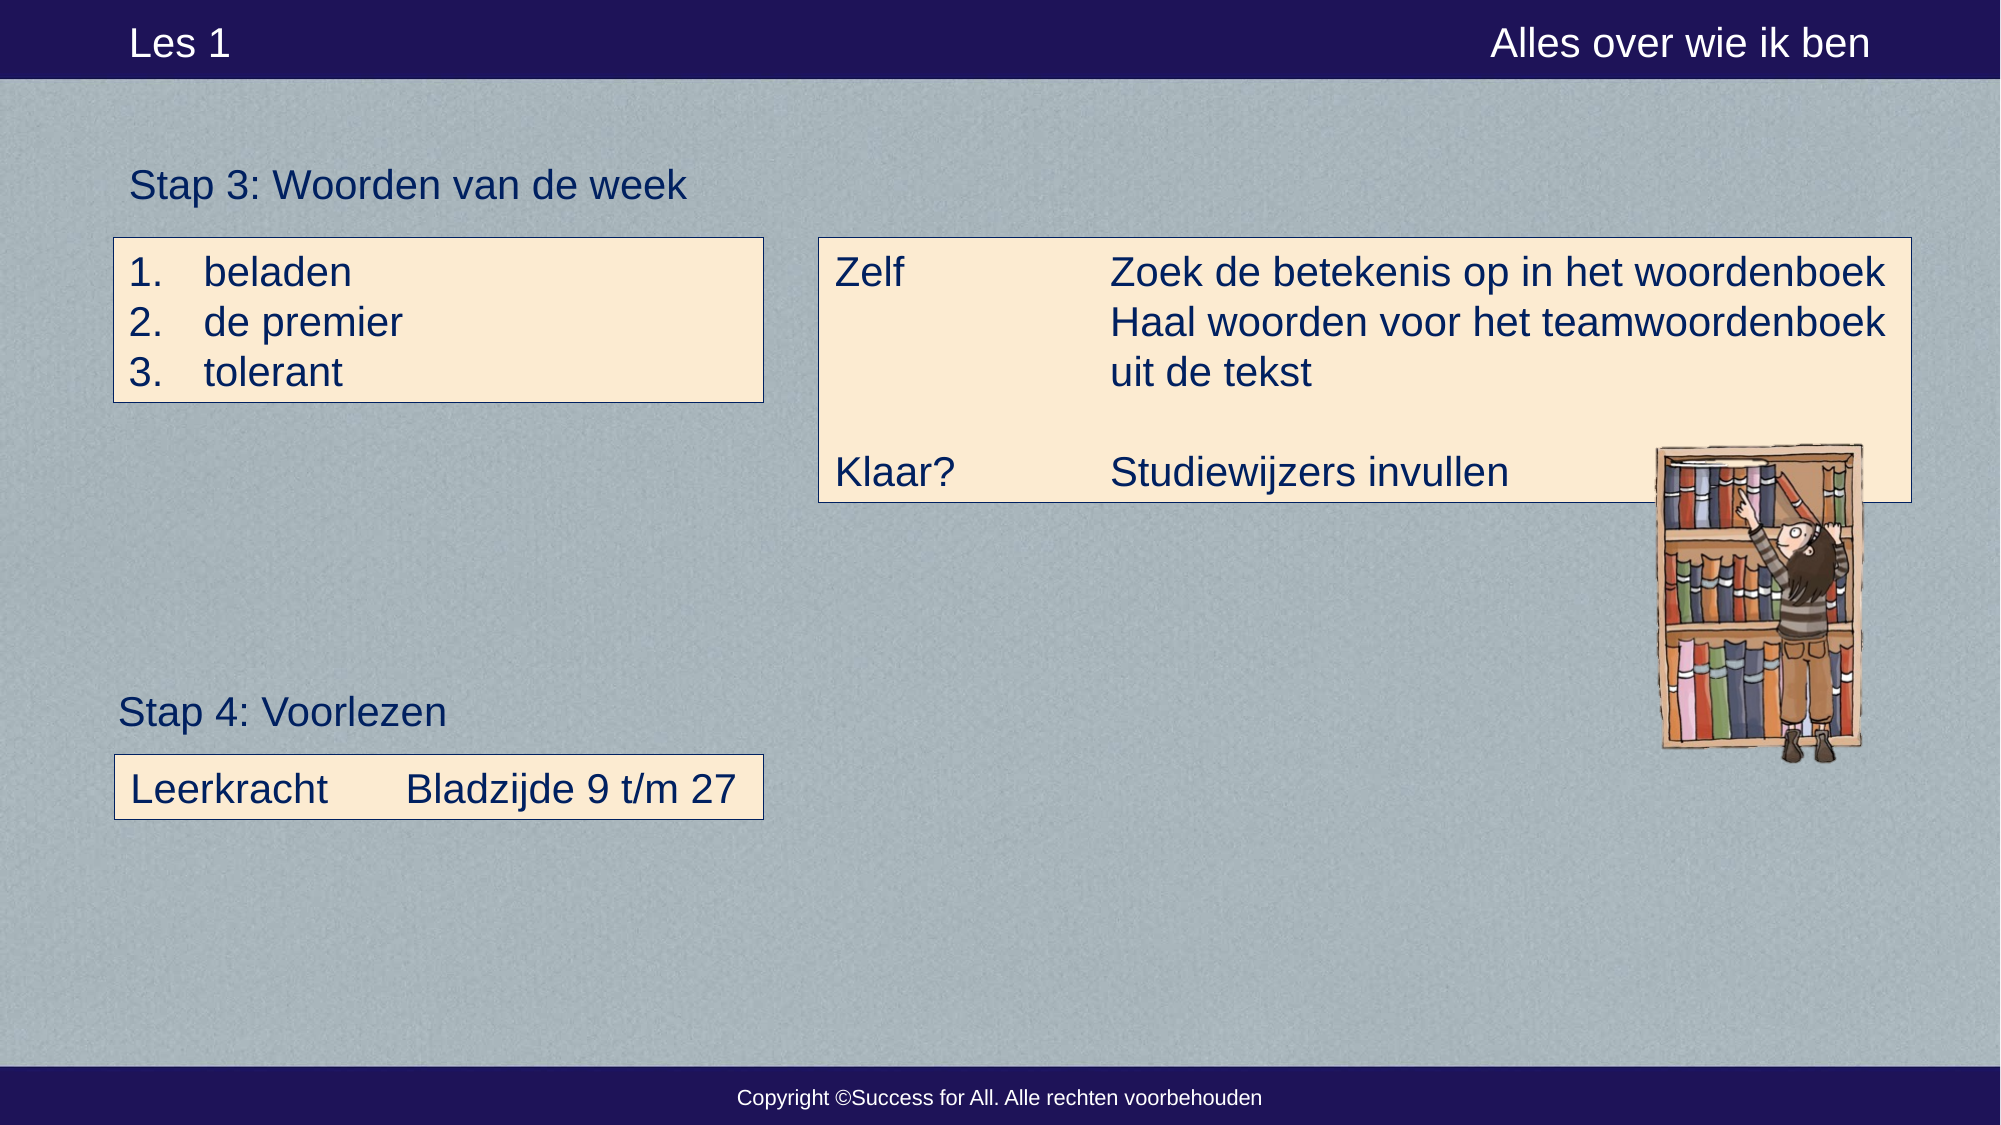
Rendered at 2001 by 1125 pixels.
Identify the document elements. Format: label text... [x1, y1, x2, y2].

text_box beladen de premier tolerant [113, 237, 764, 403]
text_box Stap 4: Voorlezen [103, 677, 463, 743]
text_box Copyright ©Success for All. Alle rechten voorbehouden [0, 1076, 2000, 1125]
text_box Stap 3: Woorden van de week [114, 150, 1635, 216]
text_box Alles over wie ik ben [999, 8, 1886, 73]
text_box Leerkracht Bladzijde 9 t/m 27 [114, 754, 764, 820]
picture [0, 0, 2001, 1125]
text_box Les 1 [114, 8, 354, 73]
text_box Zelf Zoek de betekenis op in het woordenboek Haal woorden voor het teamwoordenboek uit de tekst Klaar? Studiewijzers invullen [818, 237, 1912, 503]
